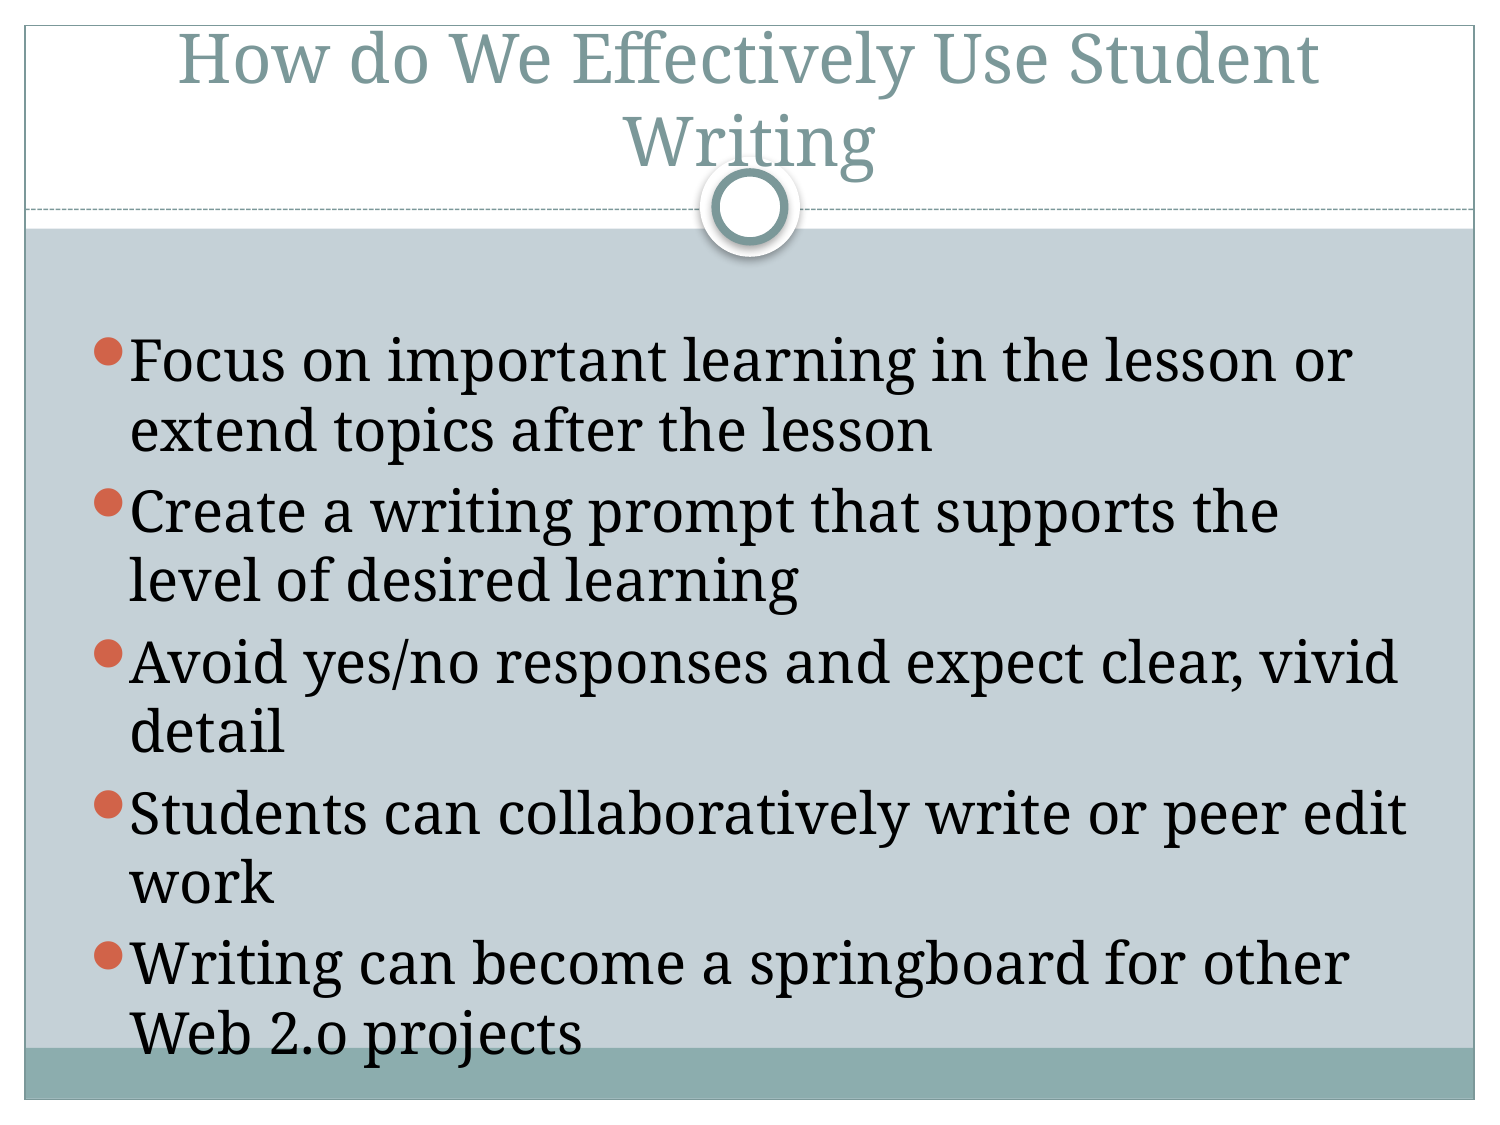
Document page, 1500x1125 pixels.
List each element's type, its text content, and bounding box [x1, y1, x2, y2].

list Focus on important learning in the lesson or extend topics after the lesson Create a writing prompt that supports the level of desired learning Avoid yes/no responses and expect clear, vivid detail Students can collaboratively write or peer edit work Writing can become a springboard for other Web 2.o projects [74, 234, 1426, 1079]
title How do We Effectively Use Student Writing [37, 0, 1463, 188]
